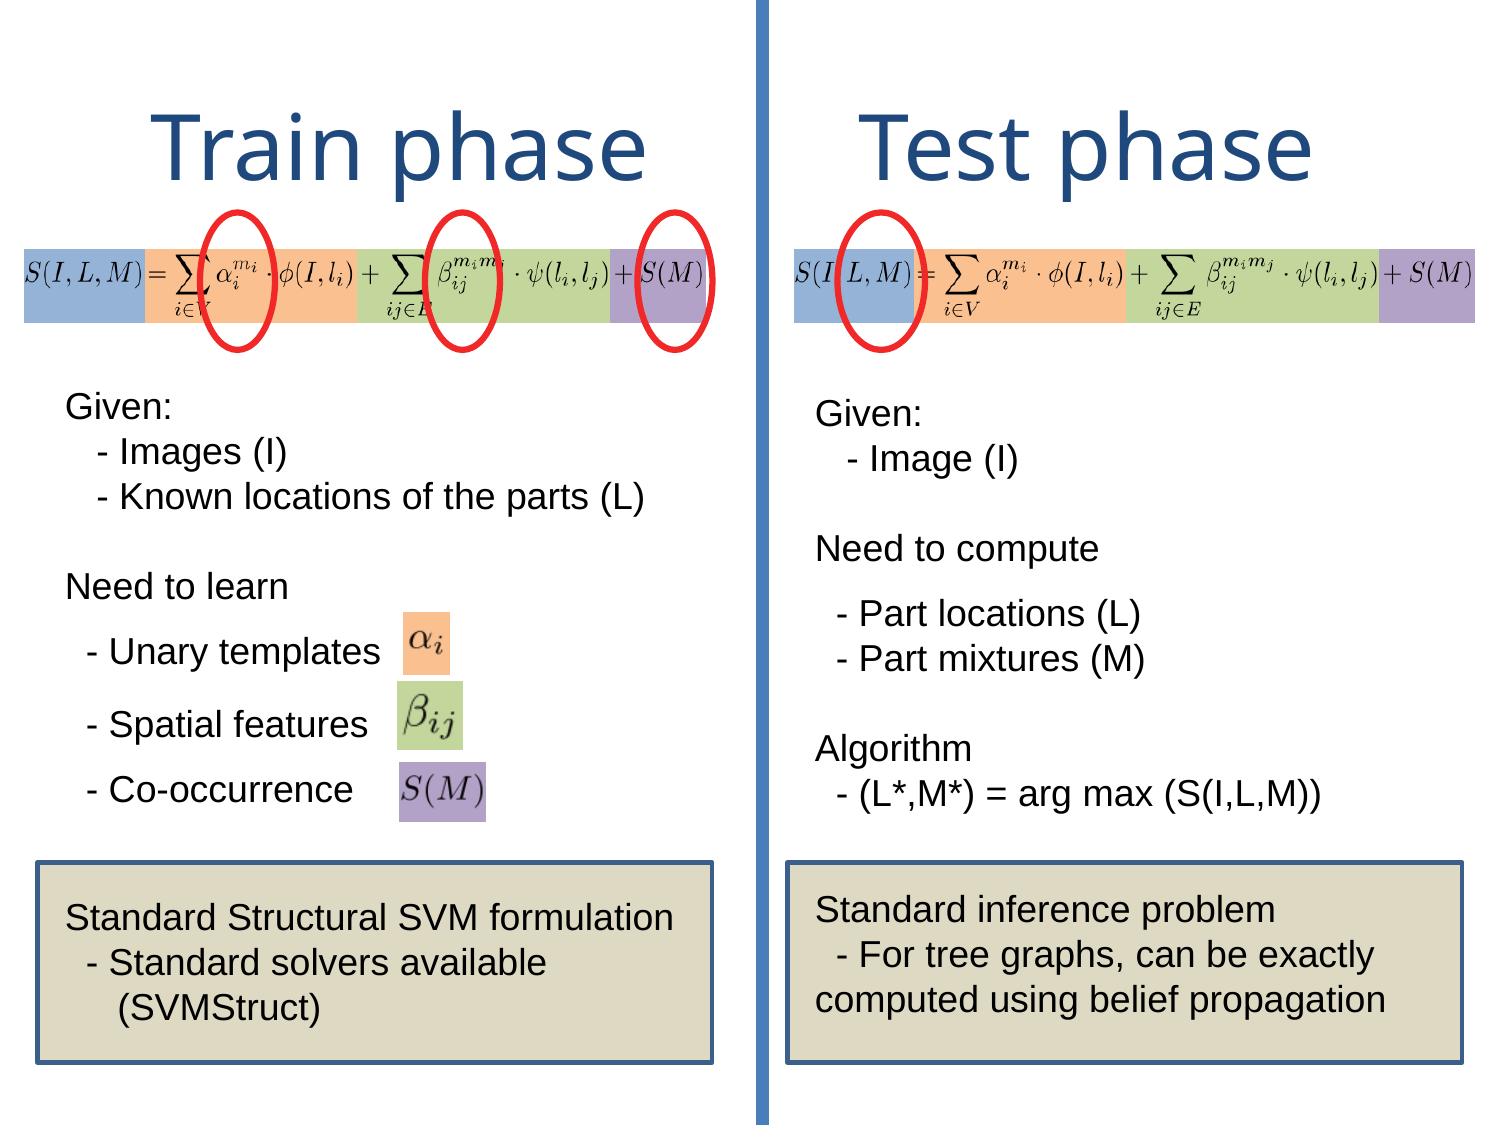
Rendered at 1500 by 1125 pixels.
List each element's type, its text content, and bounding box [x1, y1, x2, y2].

text_box Given: - Image (I) Need to compute - Part locations (L) - Part mixtures (M) Algorithm - (L*,M*) = arg max (S(I,L,M)) Standard inference problem - For tree graphs, can be exactly computed using belief propagation [799, 381, 1439, 1028]
text_box [202, 210, 273, 248]
title Test phase [774, 50, 1400, 238]
text_box [646, 331, 704, 352]
text_box [848, 331, 914, 352]
text_box Standard Structural SVM formulation - Standard solvers available (SVMStruct) [49, 886, 713, 1036]
text_box Train phase [87, 50, 713, 238]
text_box [840, 210, 922, 248]
text_box [434, 331, 491, 352]
picture [399, 762, 486, 823]
text_box [639, 210, 715, 311]
picture [396, 681, 463, 751]
picture [403, 612, 451, 676]
text_box [35, 860, 714, 1065]
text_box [24, 249, 706, 323]
text_box Given: - Images (I) - Known locations of the parts (L) Need to learn - Unary templates - Spatial features - Co-occurrence [49, 375, 689, 818]
text_box [209, 331, 266, 352]
text_box [427, 210, 498, 248]
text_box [793, 249, 1476, 323]
text_box [785, 860, 1464, 1065]
